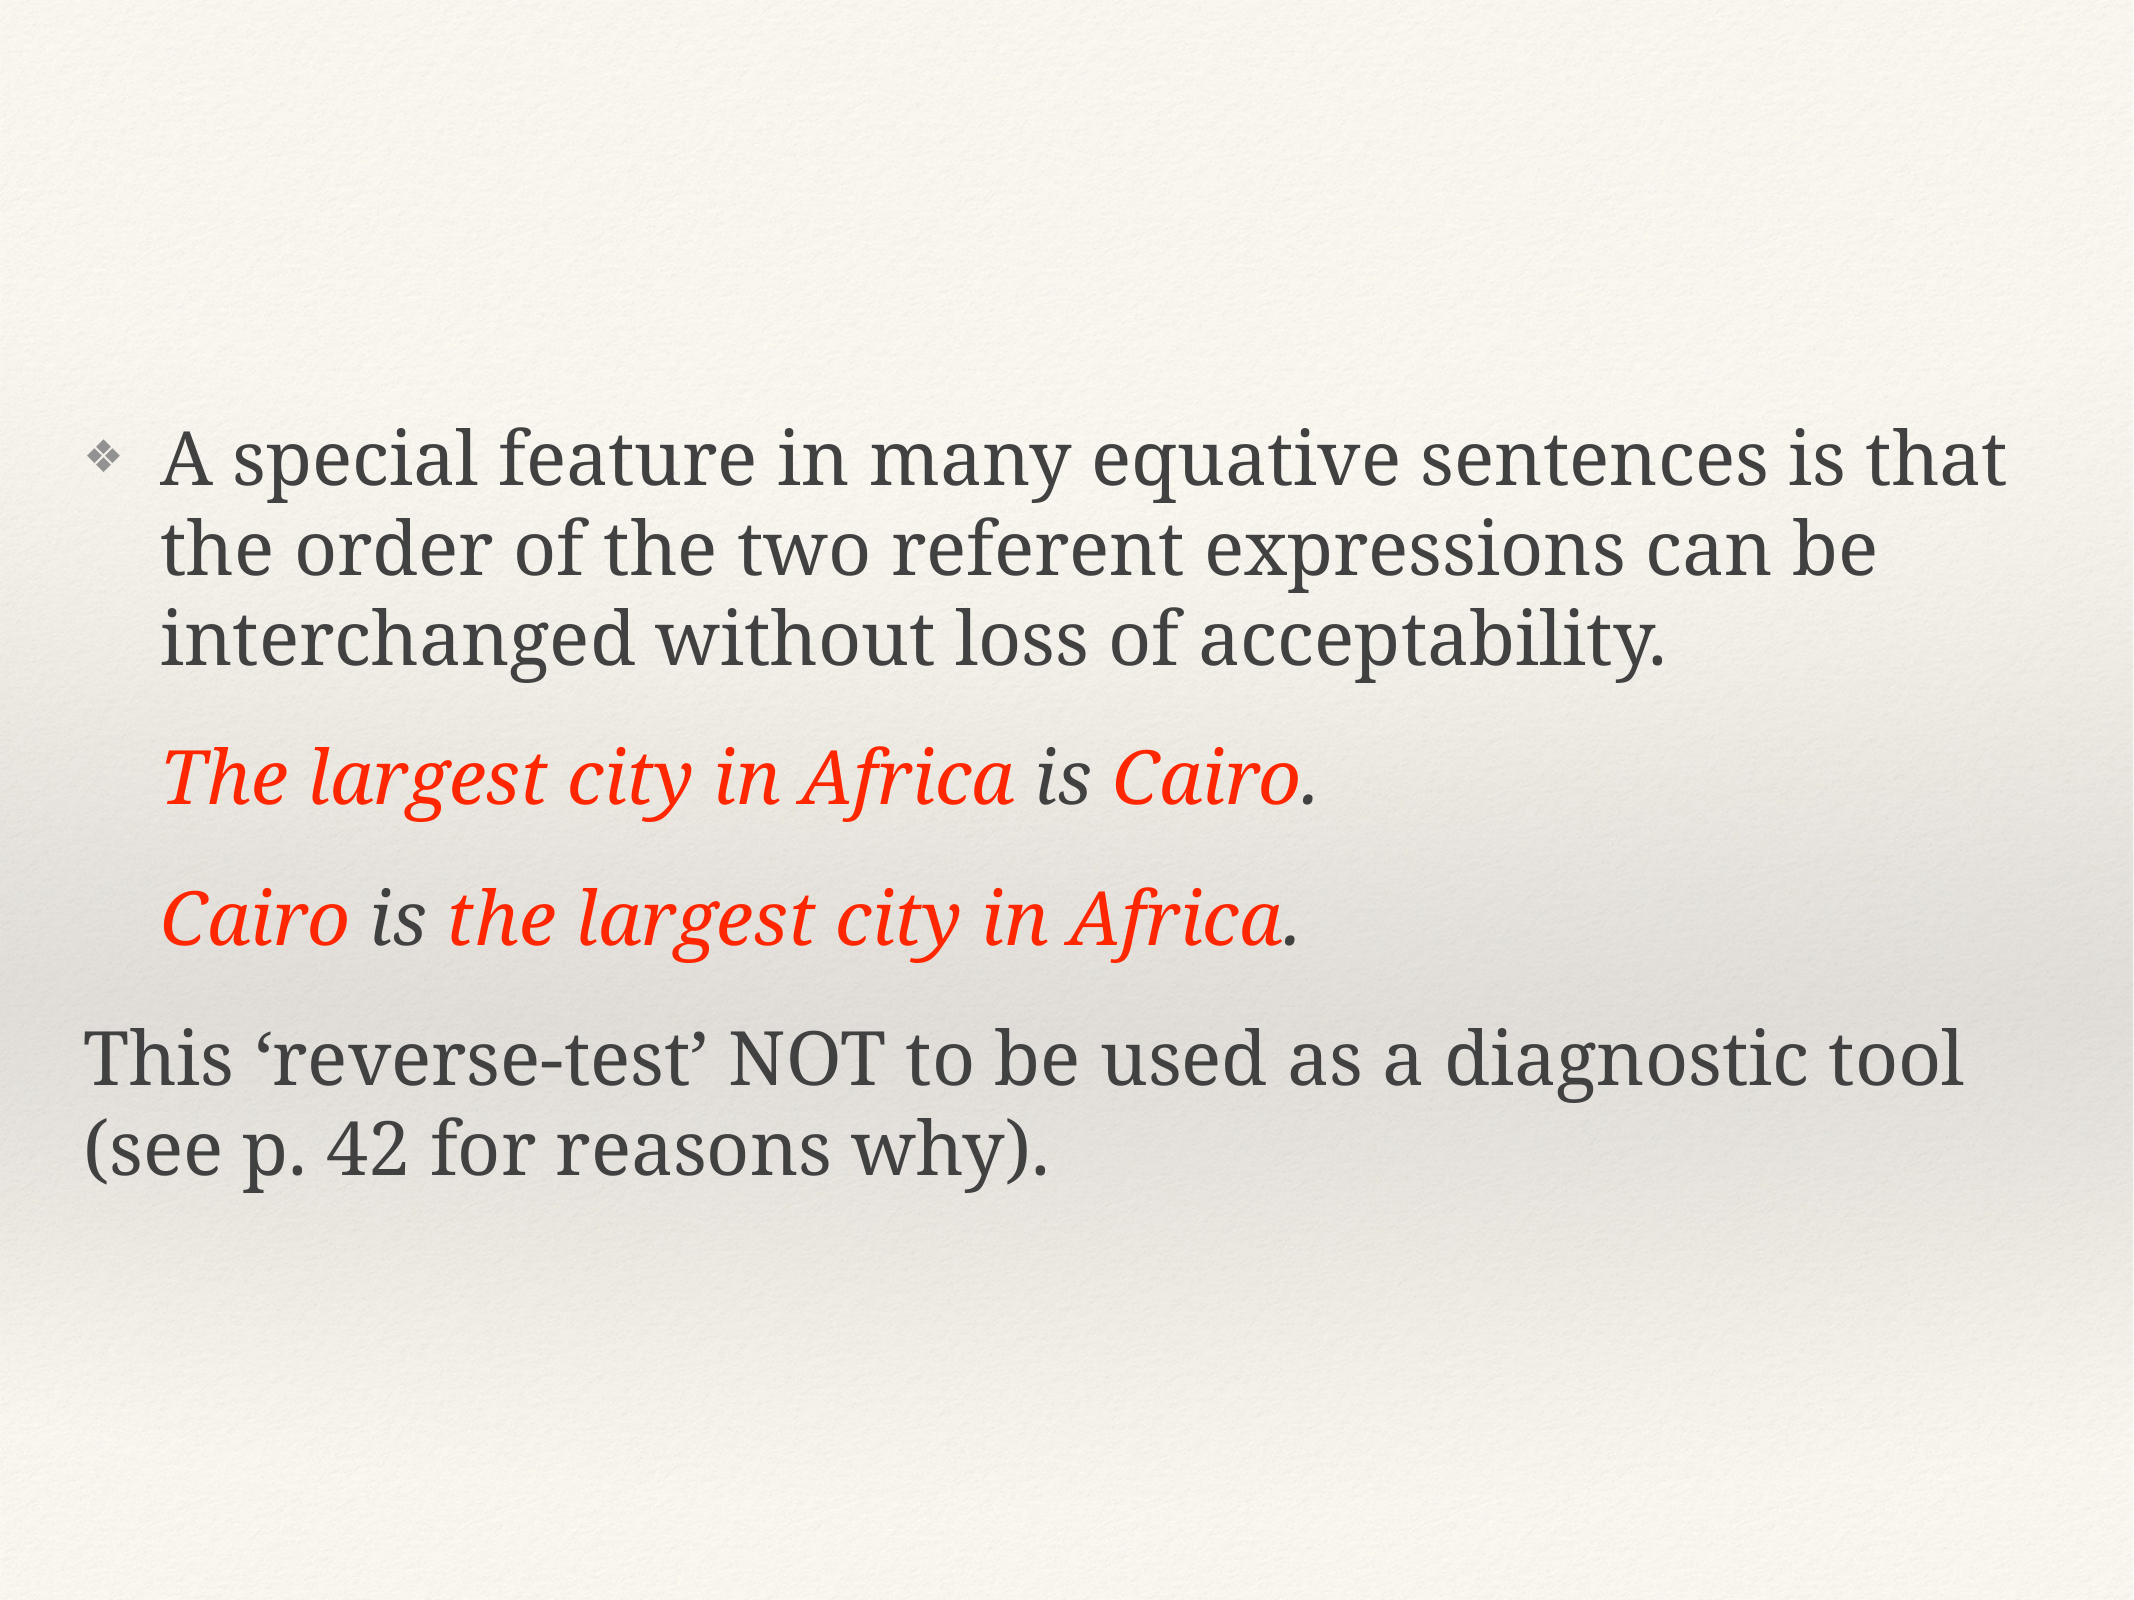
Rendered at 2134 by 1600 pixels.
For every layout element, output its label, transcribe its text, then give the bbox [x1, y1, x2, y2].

list A special feature in many equative sentences is that the order of the two referent expressions can be interchanged without loss of acceptability. The largest city in Africa is Cairo. Cairo is the largest city in Africa. This ‘reverse-test’ NOT to be used as a diagnostic tool (see p. 42 for reasons why). [82, 207, 2051, 1393]
picture [0, 0, 2134, 1600]
